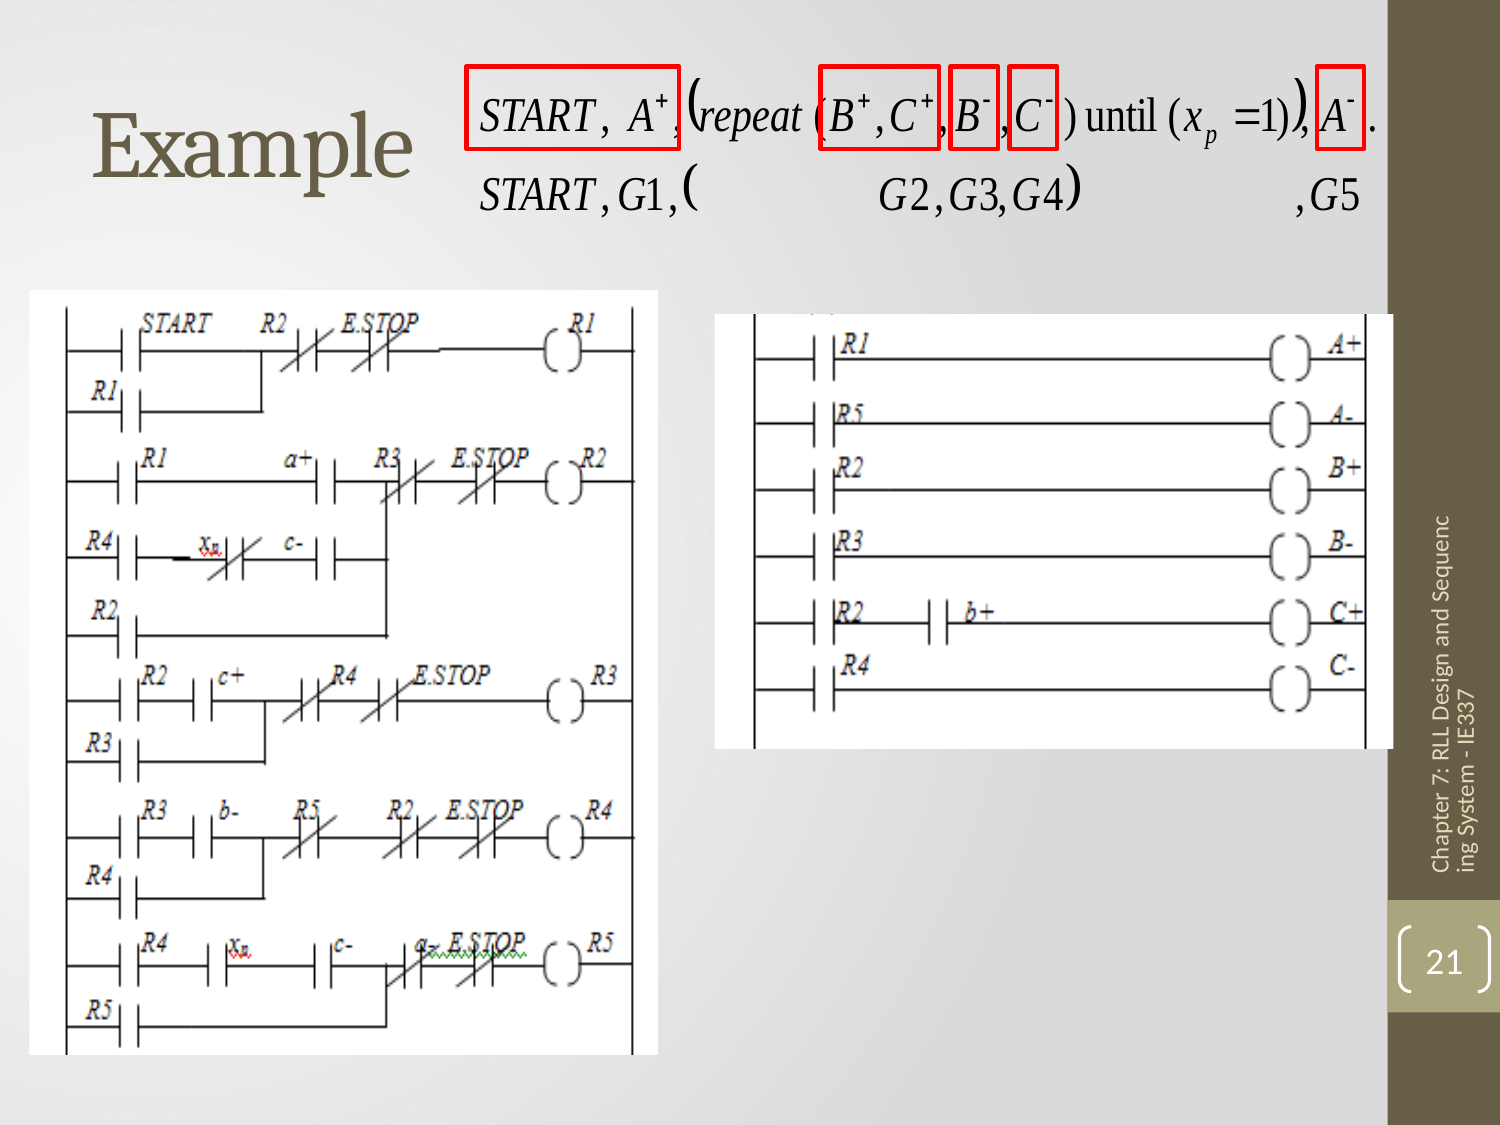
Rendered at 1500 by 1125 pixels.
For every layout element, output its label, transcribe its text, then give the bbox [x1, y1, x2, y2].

footer Chapter 7: RLL Design and Sequencing System - IE337 [1408, 500, 1469, 889]
text_box [1008, 64, 1059, 70]
title Example [75, 45, 1325, 233]
picture [713, 313, 1394, 749]
text_box [949, 64, 1000, 70]
text_box [464, 64, 681, 151]
text_box [1315, 64, 1366, 70]
text_box [819, 64, 941, 70]
picture [28, 290, 659, 1055]
slide_number 21 [1397, 925, 1492, 994]
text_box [472, 77, 1383, 233]
